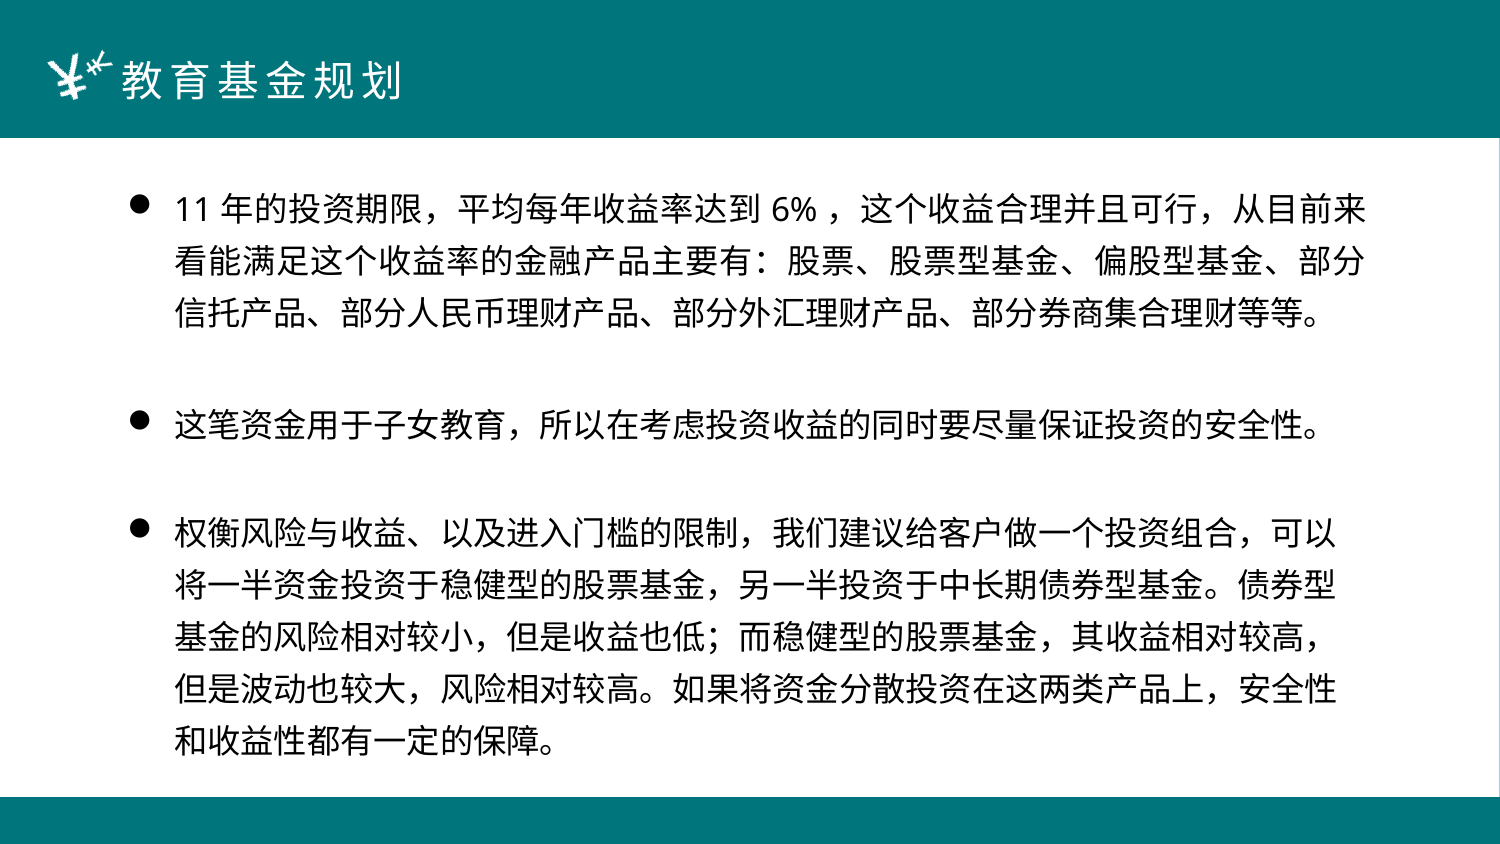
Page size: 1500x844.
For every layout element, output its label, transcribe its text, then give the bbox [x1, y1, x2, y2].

text_box 11年的投资期限，平均每年收益率达到6%，这个收益合理并且可行，从目前来看能满足这个收益率的金融产品主要有：股票、股票型基金、偏股型基金、部分信托产品、部分人民币理财产品、部分外汇理财产品、部分券商集合理财等等。 [112, 168, 1383, 340]
text_box 这笔资金用于子女教育，所以在考虑投资收益的同时要尽量保证投资的安全性。 [112, 385, 1383, 452]
text_box 权衡风险与收益、以及进入门槛的限制，我们建议给客户做一个投资组合，可以将一半资金投资于稳健型的股票基金，另一半投资于中长期债券型基金。债券型基金的风险相对较小，但是收益也低；而稳健型的股票基金，其收益相对较高，但是波动也较大，风险相对较高。如果将资金分散投资在这两类产品上，安全性和收益性都有一定的保障。 [112, 492, 1383, 768]
